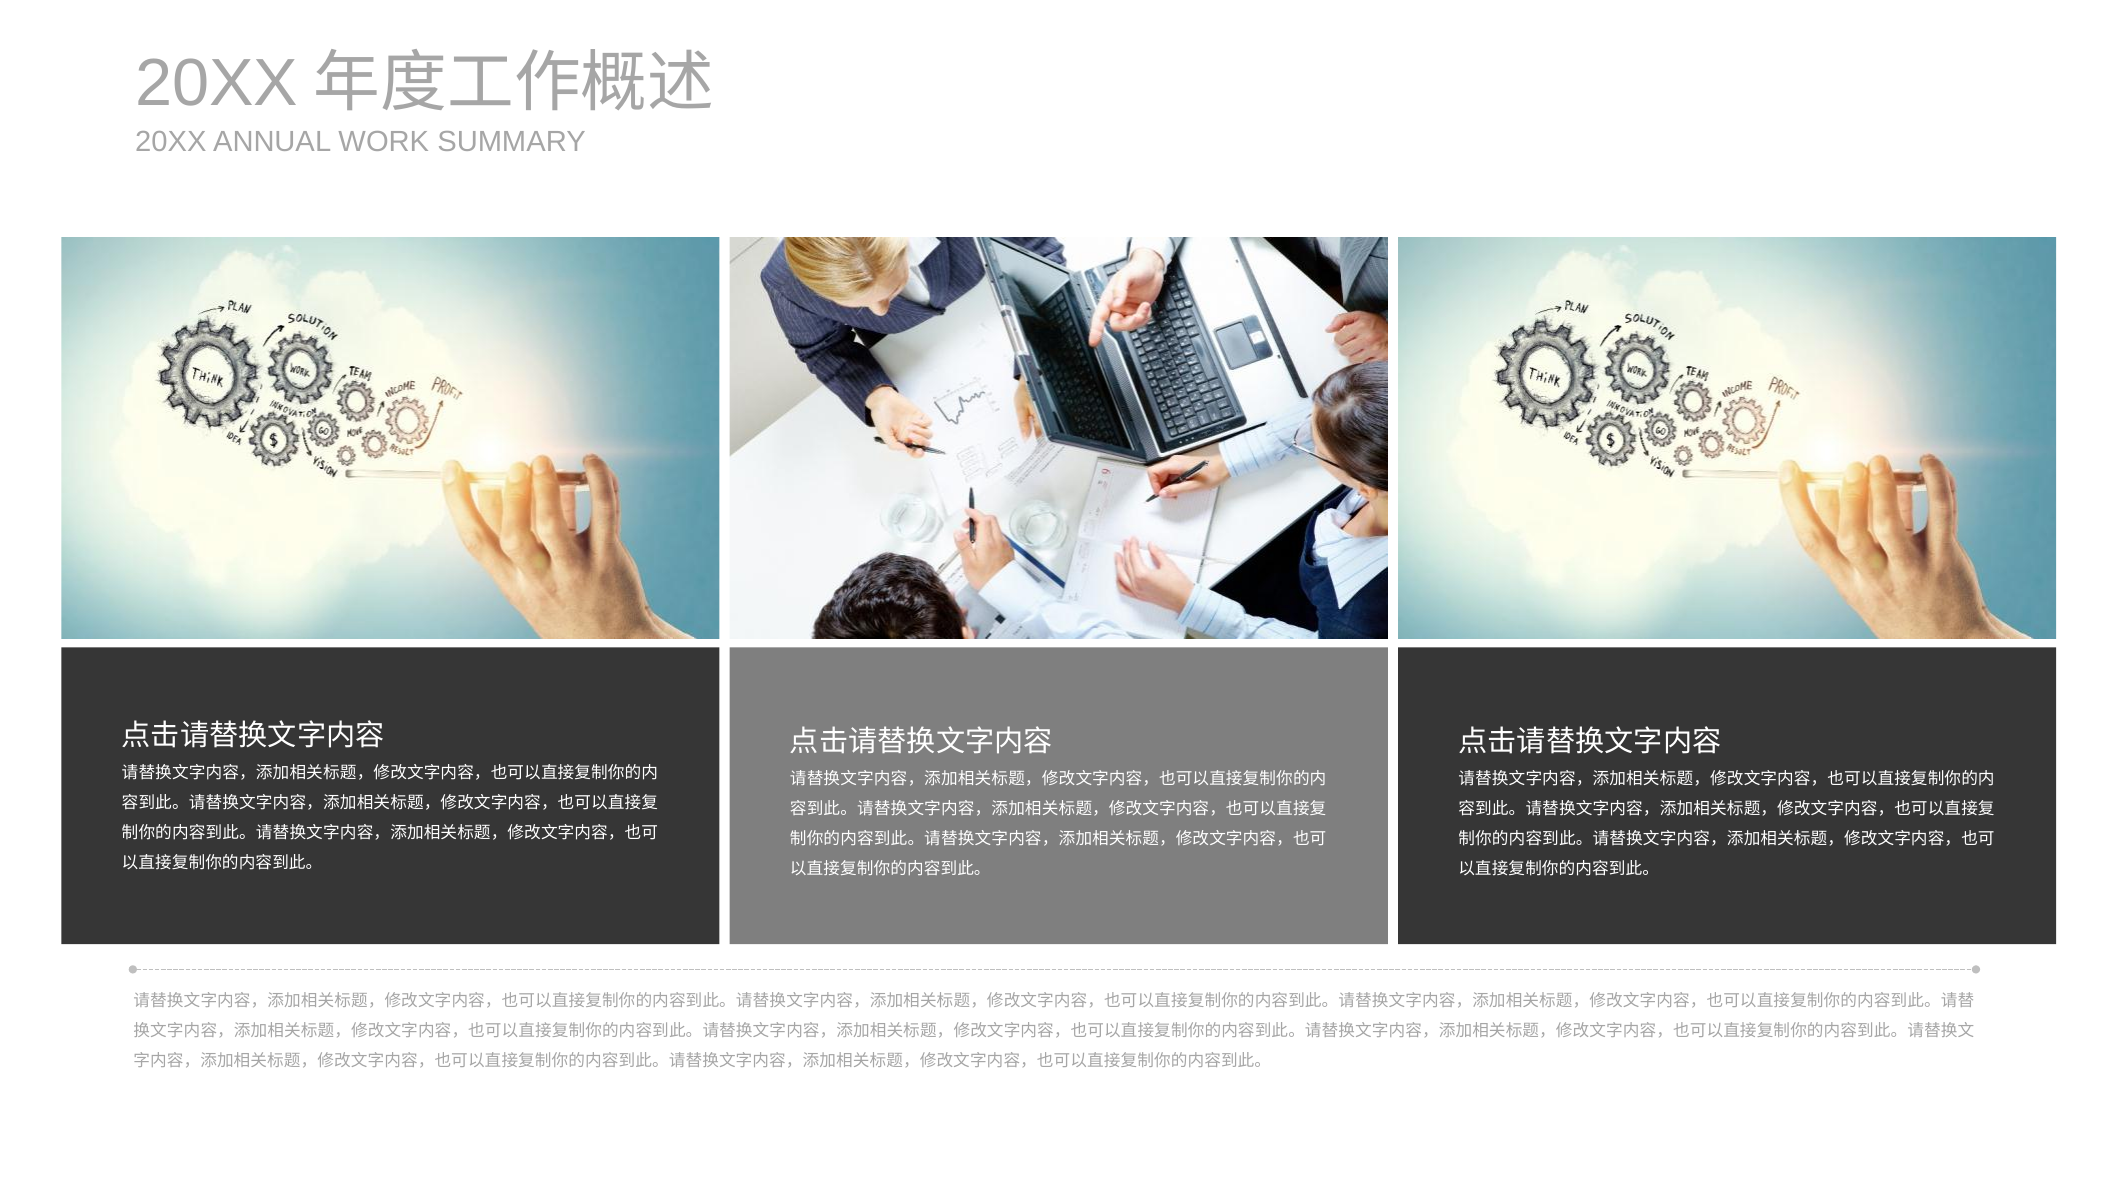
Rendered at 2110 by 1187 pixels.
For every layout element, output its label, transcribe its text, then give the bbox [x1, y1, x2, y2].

text_box 点击请替换文字内容 请替换文字内容，添加相关标题，修改文字内容，也可以直接复制你的内容到此。请替换文字内容，添加相关标题，修改文字内容，也可以直接复制你的内容到此。请替换文字内容，添加相关标题，修改文字内容，也可以直接复制你的内容到此。 [121, 716, 659, 872]
text_box 点击请替换文字内容 请替换文字内容，添加相关标题，修改文字内容，也可以直接复制你的内容到此。请替换文字内容，添加相关标题，修改文字内容，也可以直接复制你的内容到此。请替换文字内容，添加相关标题，修改文字内容，也可以直接复制你的内容到此。 [1458, 722, 1996, 878]
text_box 点击请替换文字内容 请替换文字内容，添加相关标题，修改文字内容，也可以直接复制你的内容到此。请替换文字内容，添加相关标题，修改文字内容，也可以直接复制你的内容到此。请替换文字内容，添加相关标题，修改文字内容，也可以直接复制你的内容到此。 [789, 722, 1327, 878]
text_box 20XX年度工作概述 [135, 38, 783, 119]
text_box [729, 646, 1389, 945]
text_box [1397, 646, 2057, 945]
text_box [1397, 236, 2057, 640]
text_box [60, 646, 721, 945]
text_box [60, 236, 721, 640]
text_box [729, 236, 1389, 640]
text_box 请替换文字内容，添加相关标题，修改文字内容，也可以直接复制你的内容到此。请替换文字内容，添加相关标题，修改文字内容，也可以直接复制你的内容到此。请替换文字内容，添加相关标题，修改文字内容，也可以直接复制你的内容到此。请替换文字内容，添加相关标题，修改文字内容，也可以直接复制你的内容到此。请替换文字内容，添加相关标题，修改文字内容，也可以直接复制你的内容到此。请替换文字内容，添加相关标题，修改文字内容，也可以直接复制你的内容到此。请替换文字内容，添加相关标题，修改文字内容，也可以直接复制你的内容到此。请替换文字内容，添加相关标题，修改文字内容，也可以直接复制你的内容到此。 [133, 979, 1976, 1070]
text_box 20XX ANNUAL WORK SUMMARY [135, 122, 596, 158]
